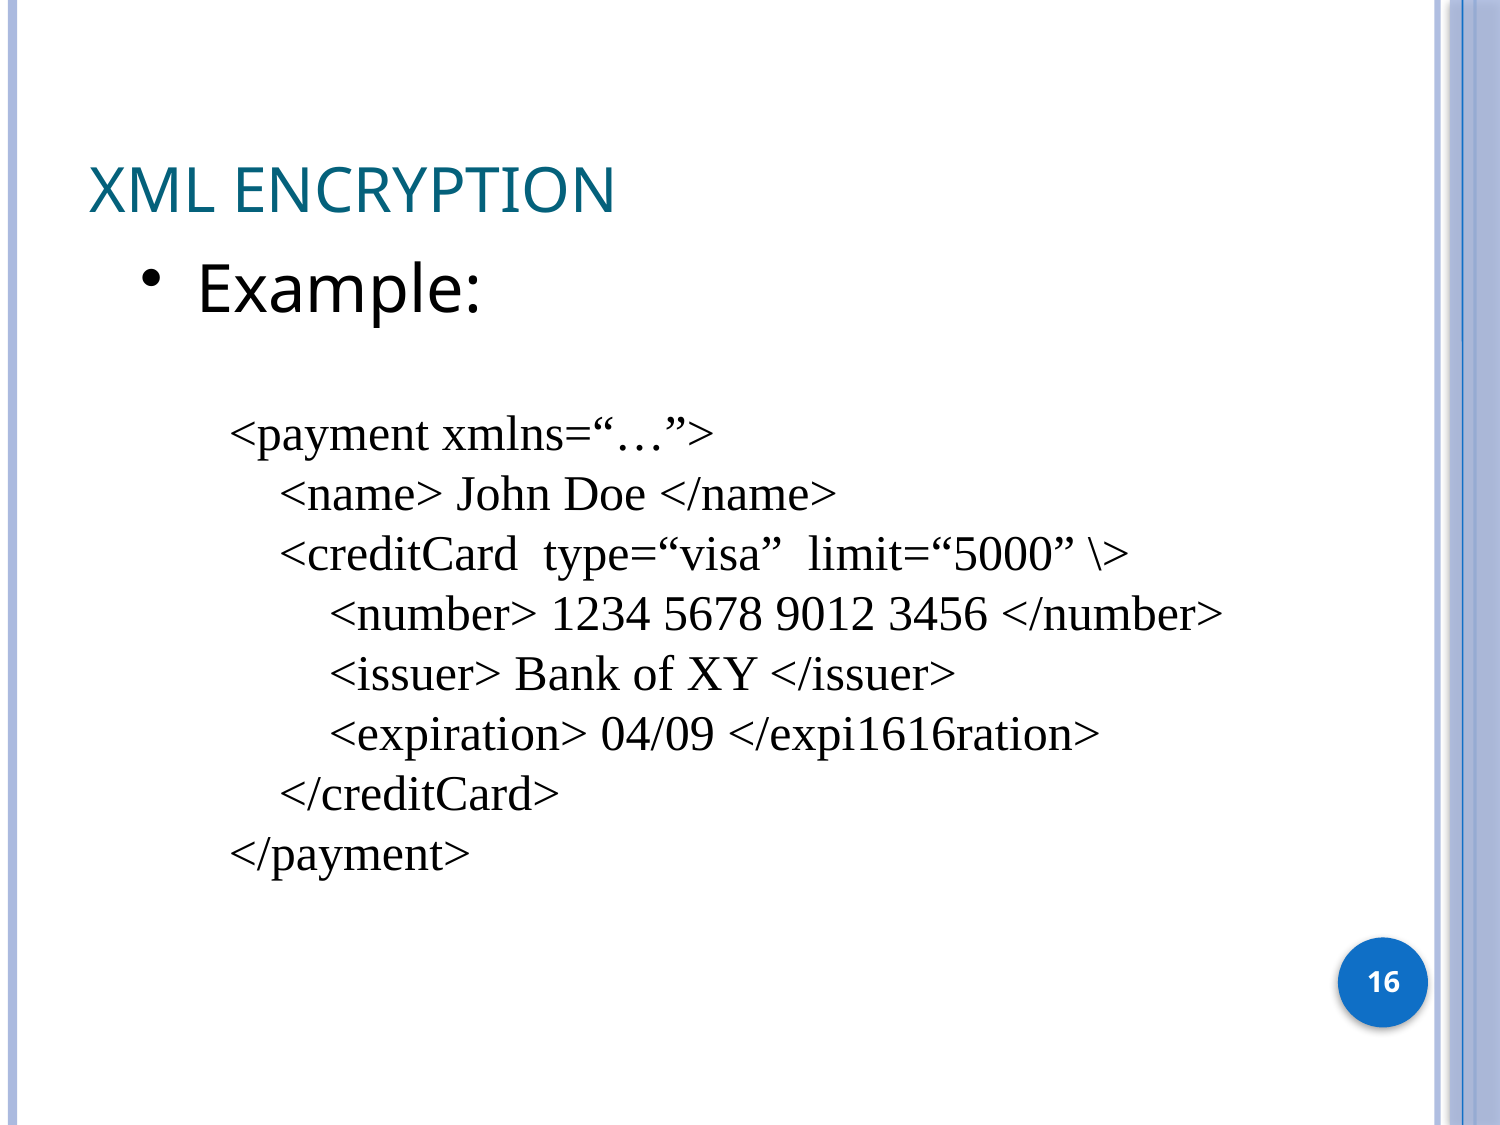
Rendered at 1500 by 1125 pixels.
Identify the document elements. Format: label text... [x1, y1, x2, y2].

slide_number 16 [1333, 940, 1434, 1027]
title XML Encryption [75, 45, 1300, 233]
text_box <payment xmlns=“…”> <name> John Doe </name> <creditCard type=“visa” limit=“5000” \> <number> 1234 5678 9012 3456 </number> <issuer> Bank of XY </issuer> <expiration> 04/09 </expi1616ration> </creditCard> </payment> [214, 392, 1436, 888]
text_box Example: [125, 238, 1375, 489]
